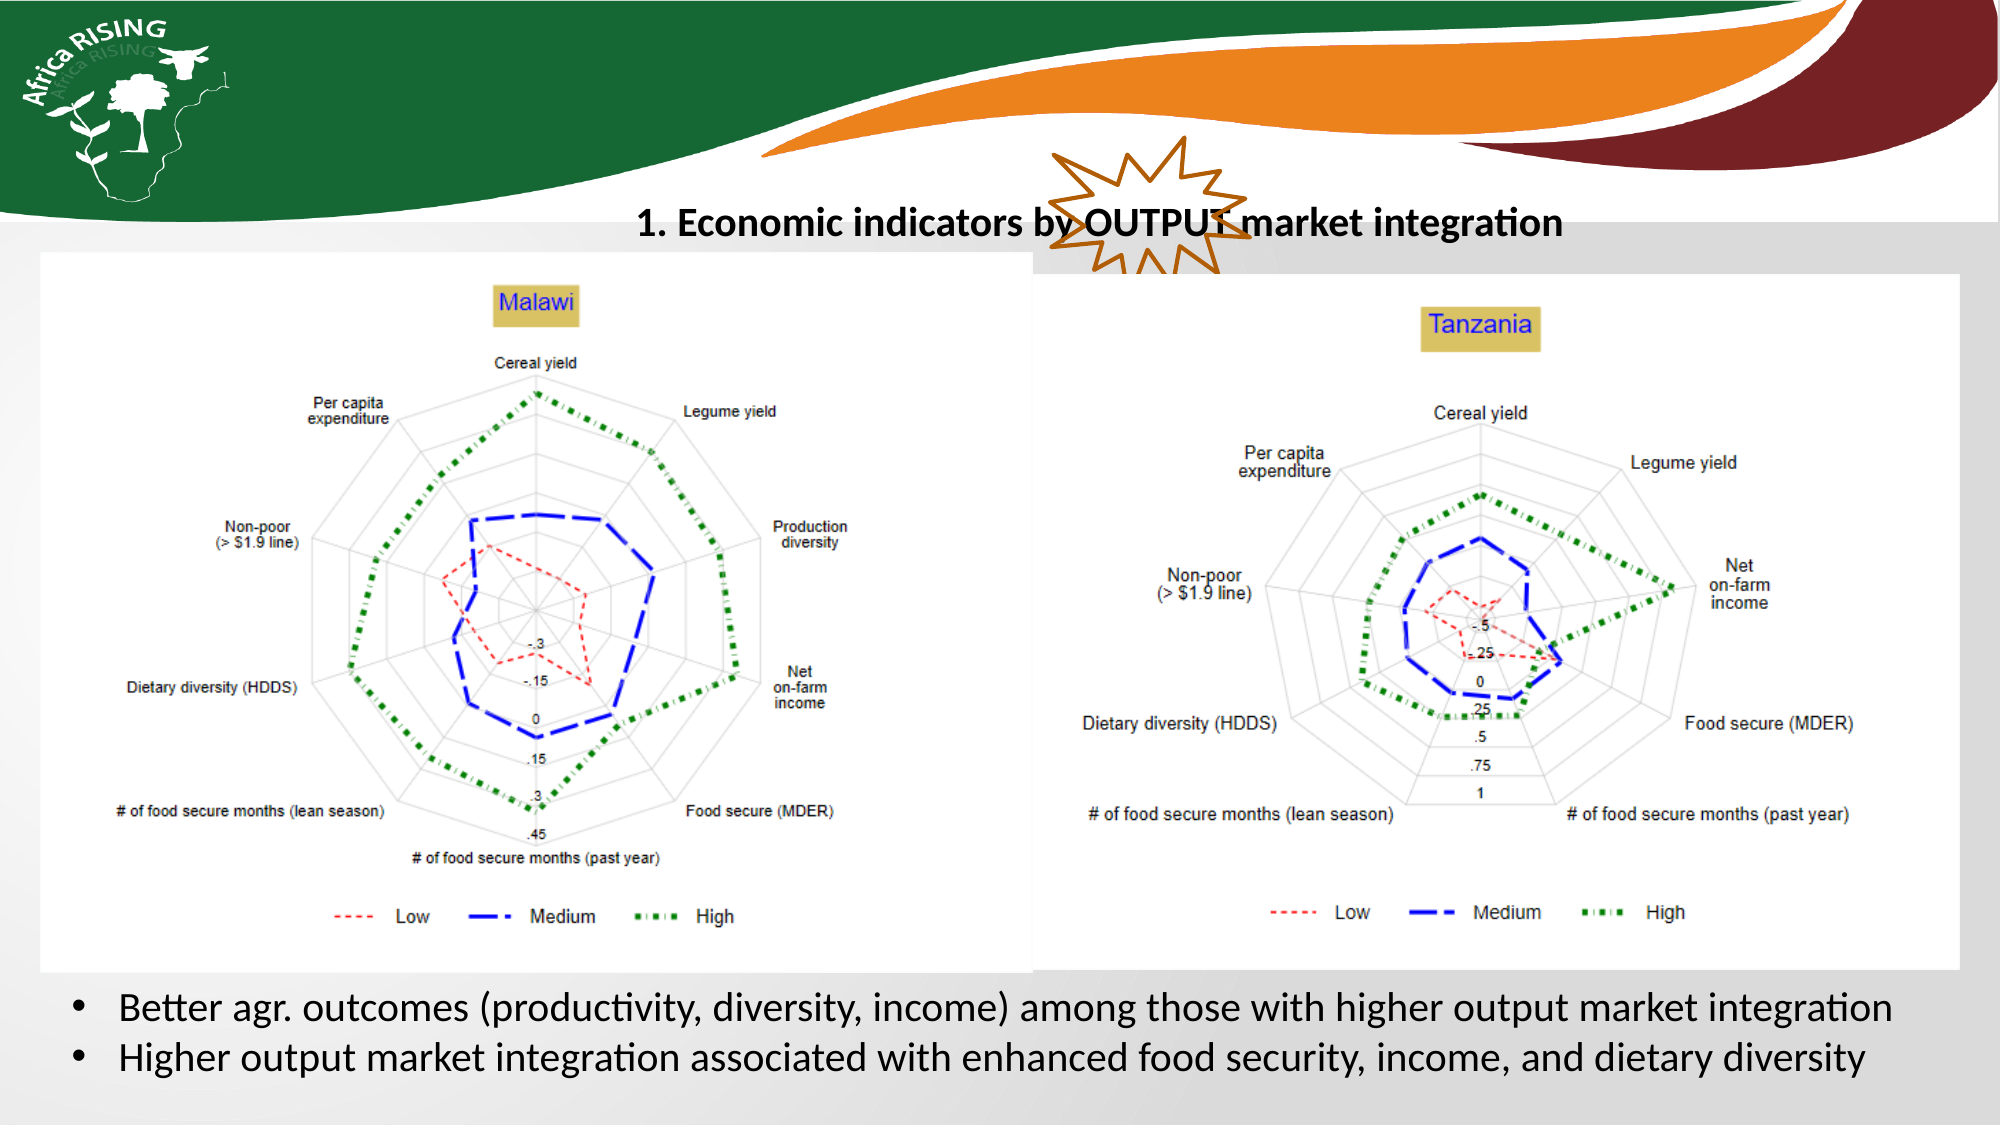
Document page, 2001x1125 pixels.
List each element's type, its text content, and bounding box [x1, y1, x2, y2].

text_box 1. Economic indicators by OUTPUT market integration [1210, 187, 1825, 253]
text_box 1. Economic indicators by OUTPUT market integration [375, 187, 1099, 253]
text_box [1047, 135, 1253, 267]
picture [0, 0, 1998, 222]
text_box Better agr. outcomes (productivity, diversity, income) among those with higher output market integration Higher output market integration associated with enhanced food security, income, and dietary diversity [56, 972, 1995, 1088]
picture [40, 251, 1960, 974]
